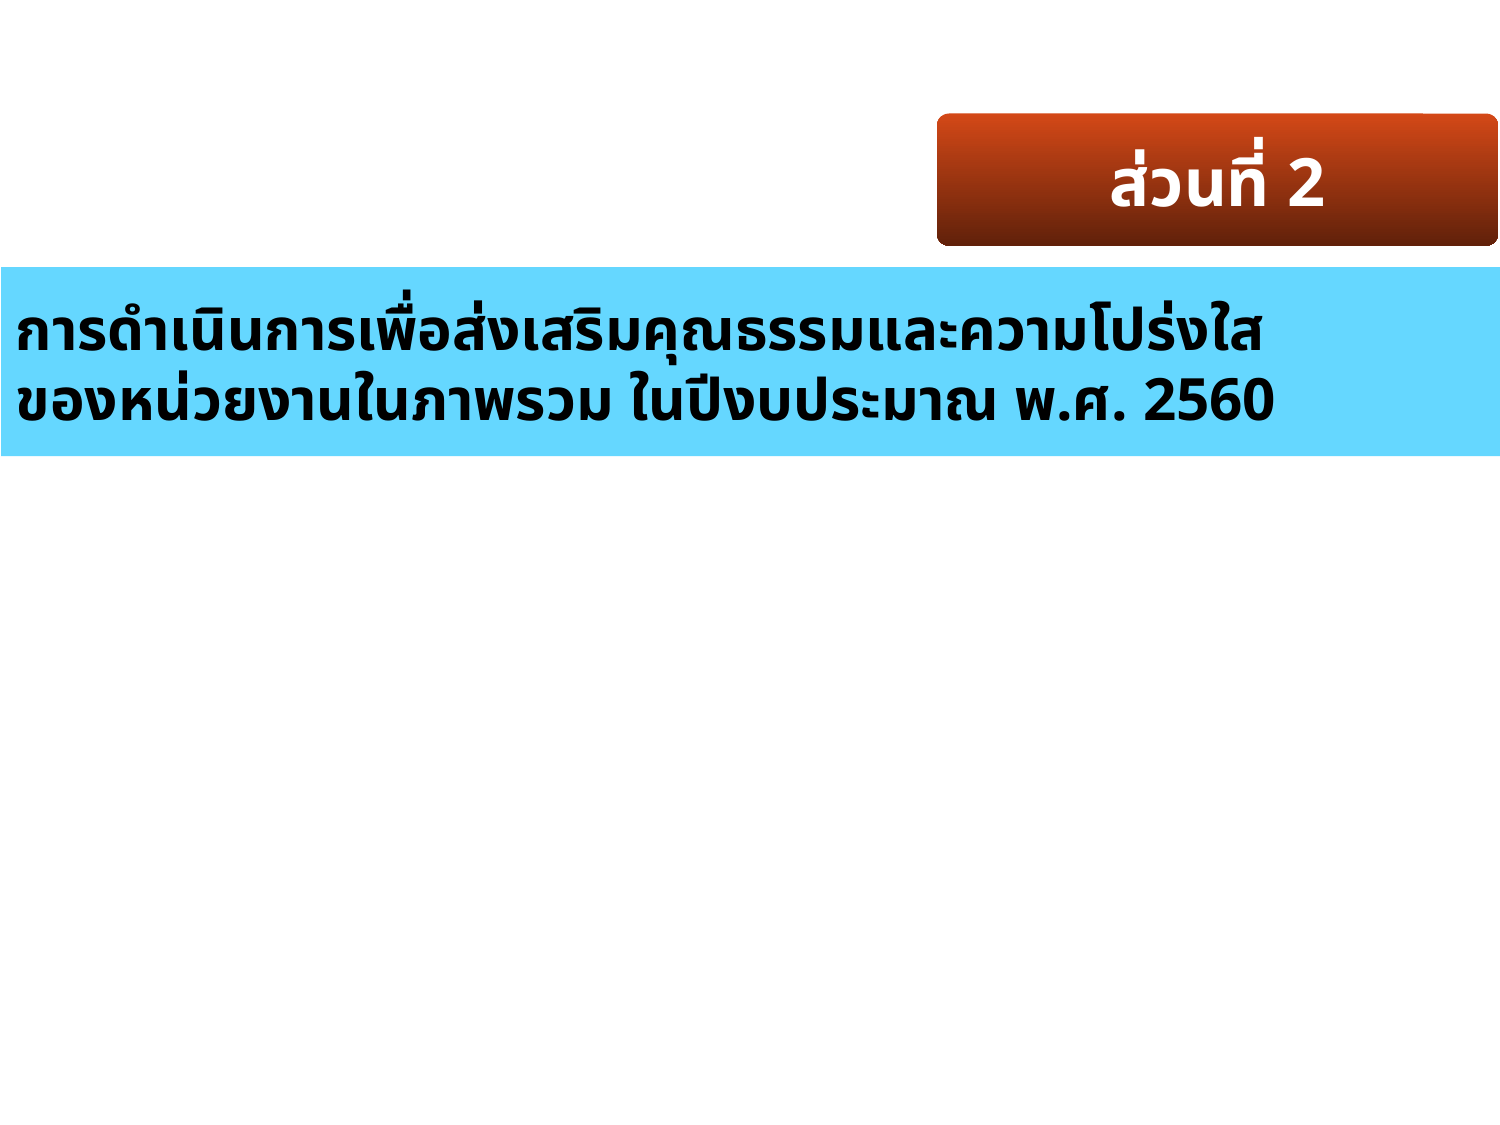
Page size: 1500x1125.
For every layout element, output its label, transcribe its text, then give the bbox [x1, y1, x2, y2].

text_box ส่วนที่ 2 [936, 113, 1499, 246]
text_box การดำเนินการเพื่อส่งเสริมคุณธรรมและความโปร่งใส ของหน่วยงานในภาพรวม ในปีงบประมาณ พ.ศ. 2560 [0, 265, 1500, 458]
